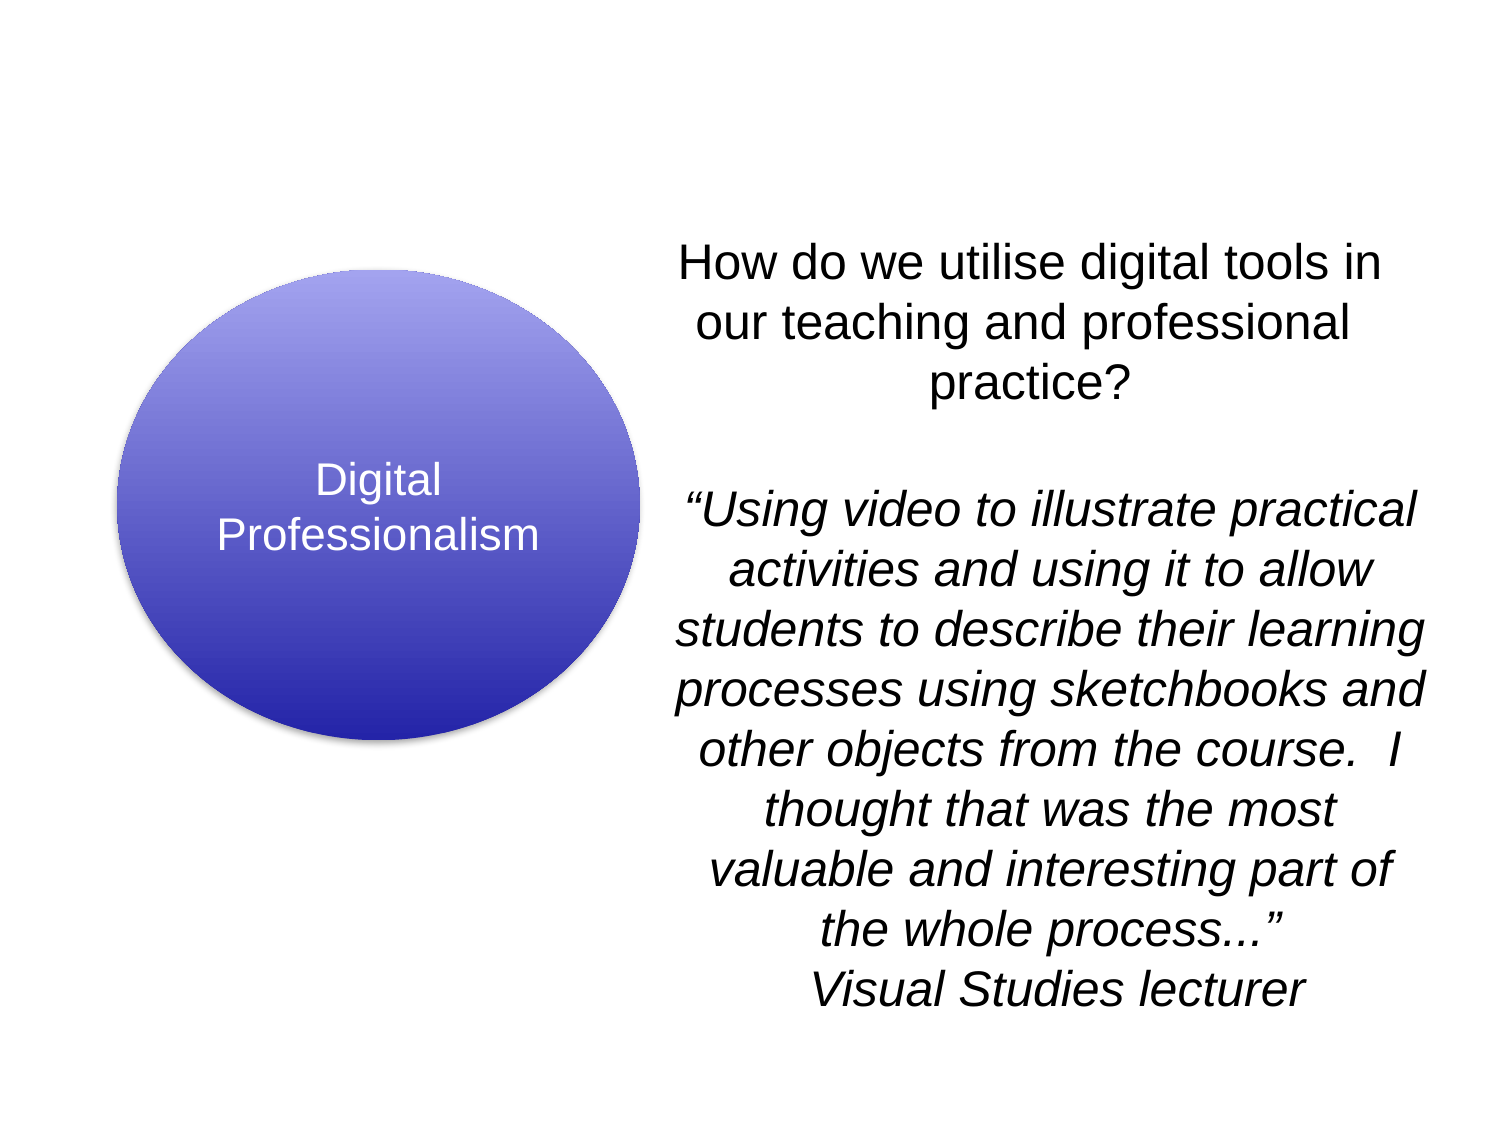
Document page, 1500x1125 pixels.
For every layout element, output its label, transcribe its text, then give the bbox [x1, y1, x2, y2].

text_box Digital Professionalism [117, 269, 640, 741]
text_box How do we utilise digital tools in our teaching and professional practice? [662, 222, 1398, 418]
text_box “Using video to illustrate practical activities and using it to allow students to describe their learning processes using sketchbooks and other objects from the course. I thought that was the most valuable and interesting part of the whole process...” Visual Studies lecturer [660, 468, 1455, 1024]
